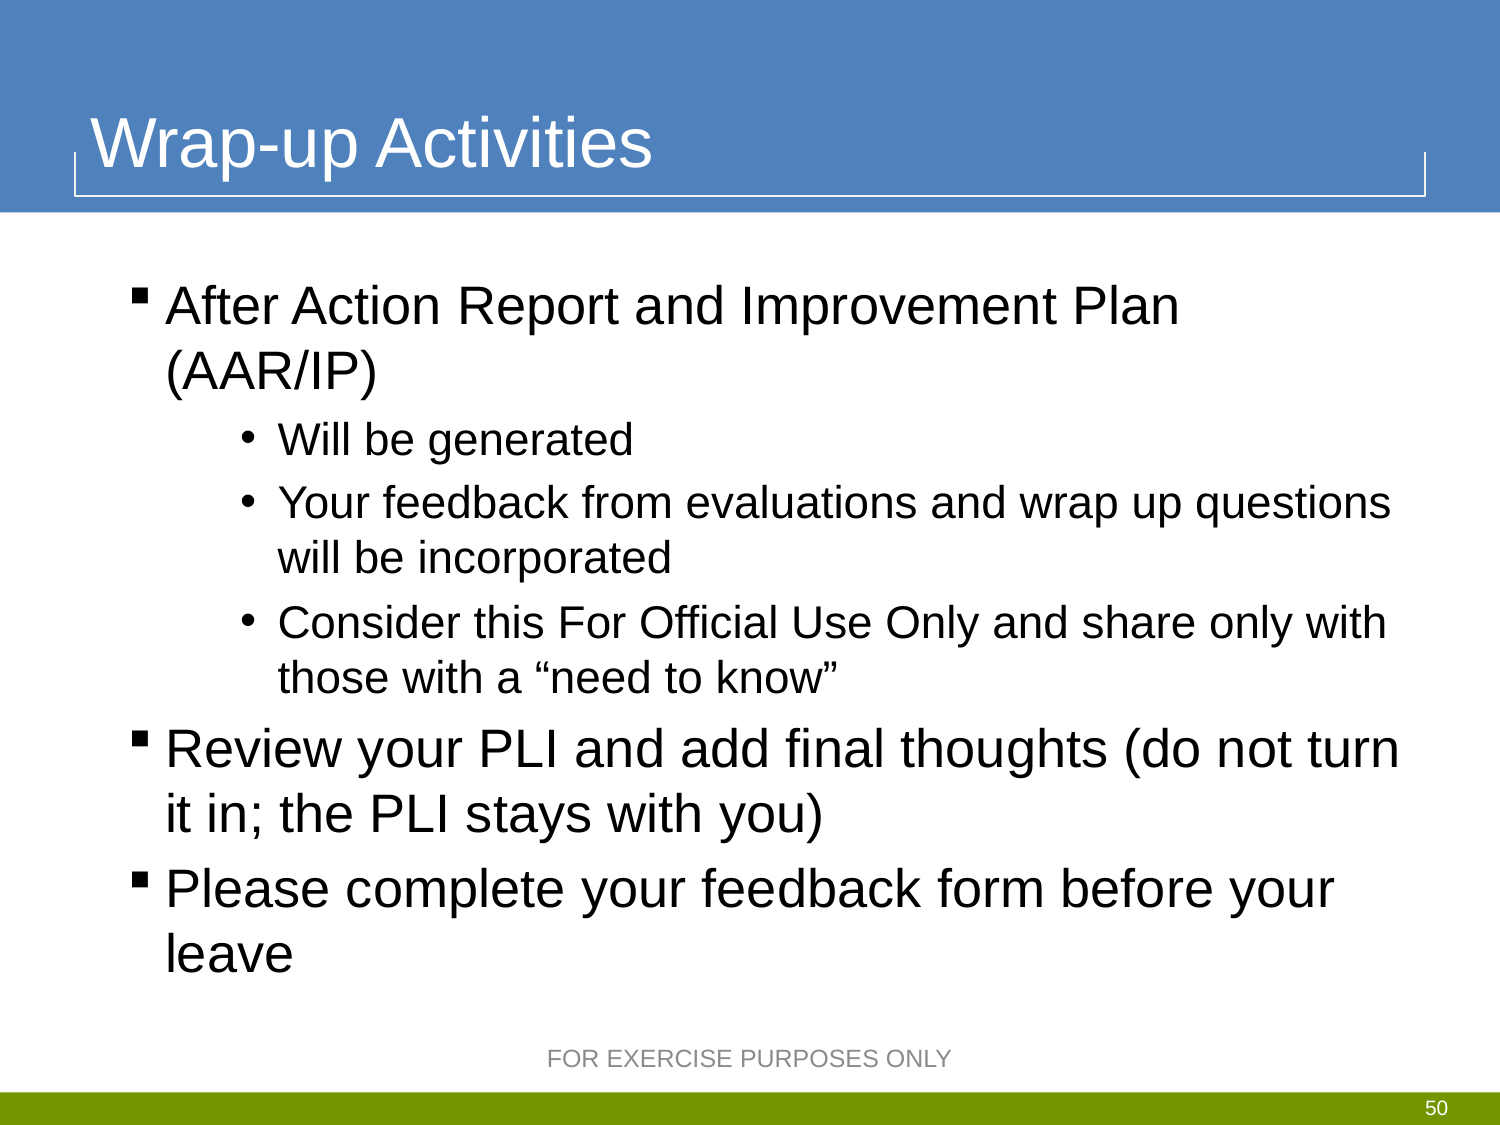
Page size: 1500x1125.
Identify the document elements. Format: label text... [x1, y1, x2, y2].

title Wrap-up Activities [74, 44, 1426, 233]
list After Action Report and Improvement Plan (AAR/IP) Will be generated Your feedback from evaluations and wrap up questions will be incorporated Consider this For Official Use Only and share only with those with a “need to know” Review your PLI and add final thoughts (do not turn it in; the PLI stays with you) Please complete your feedback form before your leave [74, 262, 1426, 1006]
footer FOR EXERCISE PURPOSES ONLY [512, 1042, 988, 1103]
